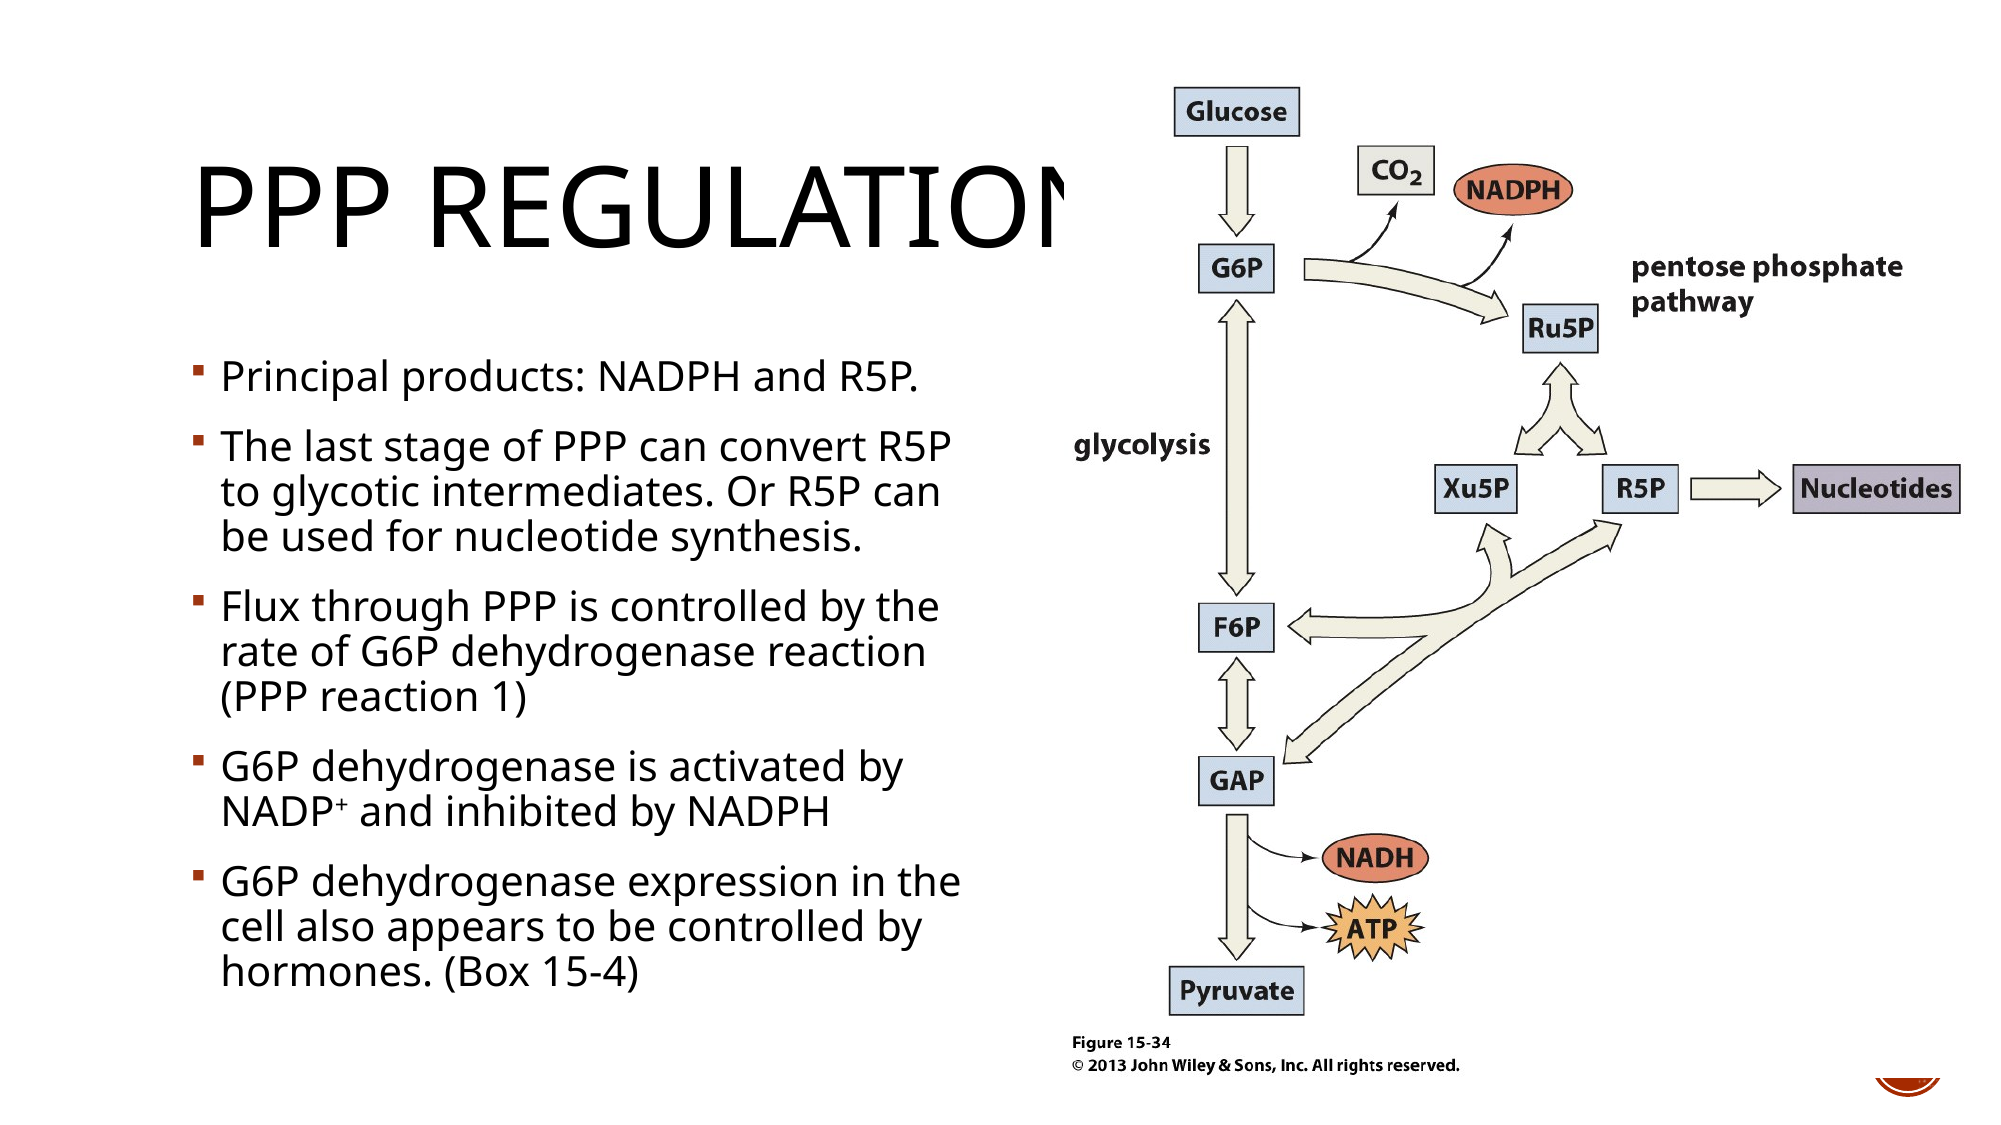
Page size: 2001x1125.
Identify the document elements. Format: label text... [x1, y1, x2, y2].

list Principal products: NADPH and R5P. The last stage of PPP can convert R5P to glycotic intermediates. Or R5P can be used for nucleotide synthesis. Flux through PPP is controlled by the rate of G6P dehydrogenase reaction (PPP reaction 1) G6P dehydrogenase is activated by NADP+ and inhibited by NADPH G6P dehydrogenase expression in the cell also appears to be controlled by hormones. (Box 15-4) [175, 348, 1015, 1013]
title PPP Regulation [175, 79, 1064, 344]
picture [1064, 79, 1969, 1078]
